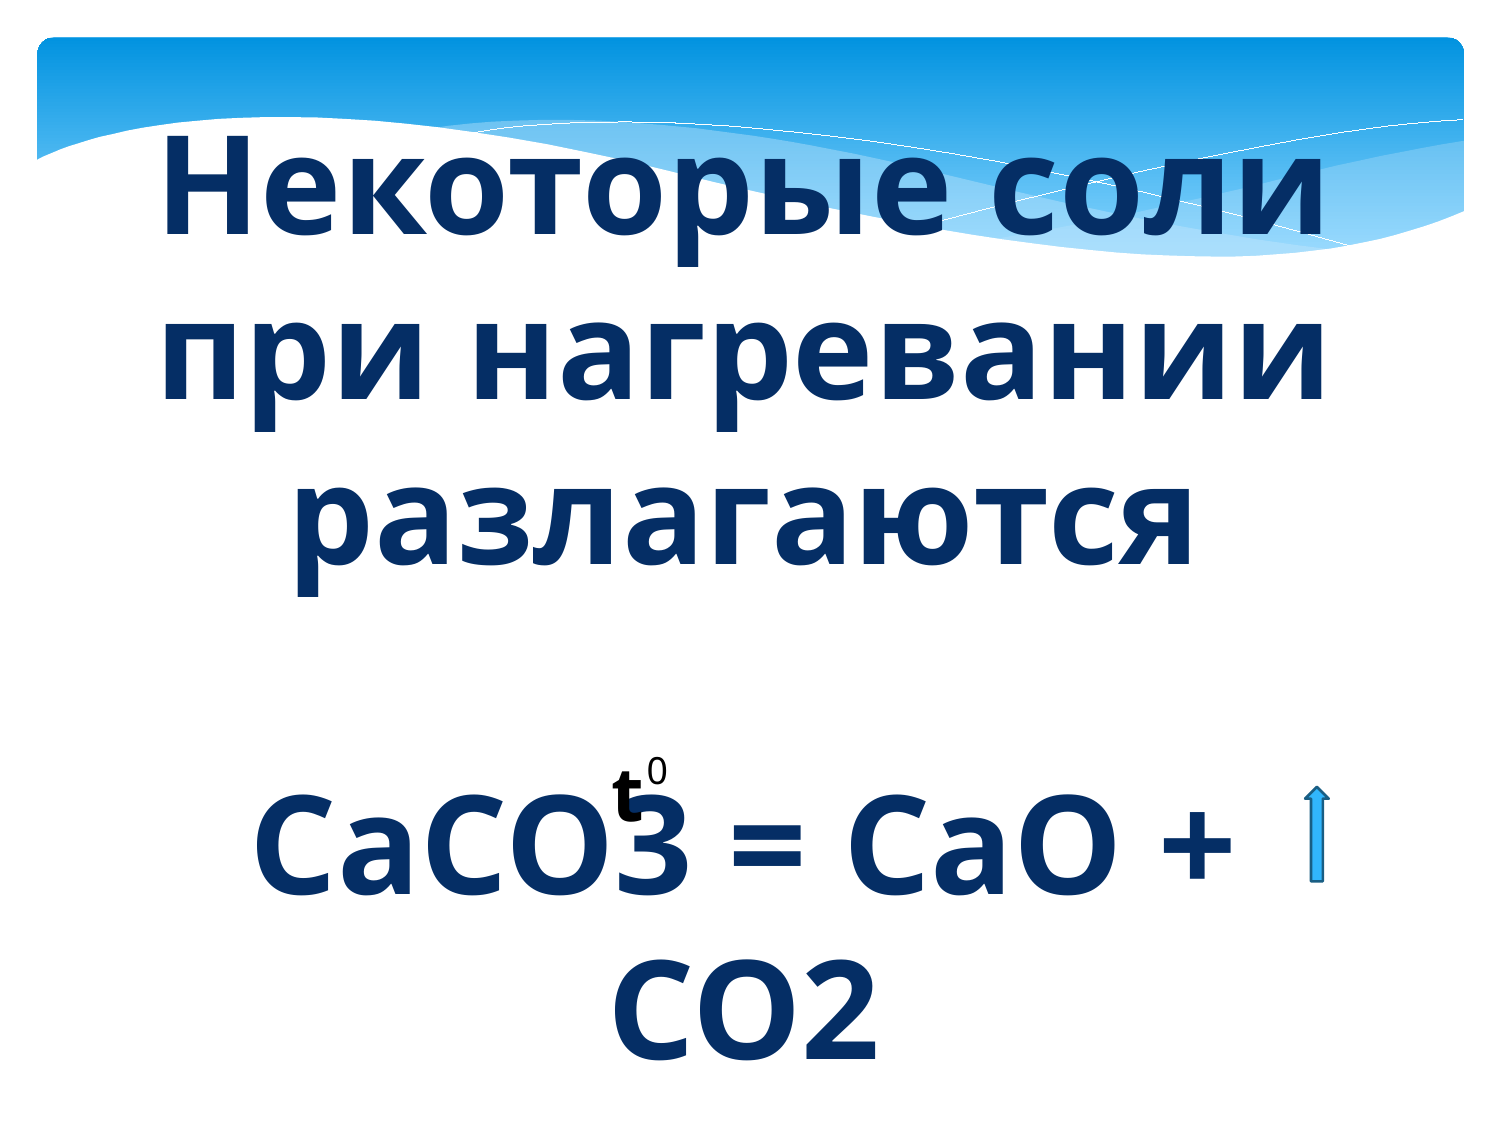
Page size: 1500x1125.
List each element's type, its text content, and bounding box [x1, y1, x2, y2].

text_box Некоторые соли при нагревании разлагаются CaCO3 = CaO + CO2 [88, 89, 1400, 1095]
text_box [1303, 785, 1330, 883]
text_box t [596, 739, 668, 844]
text_box 0 [631, 739, 668, 799]
